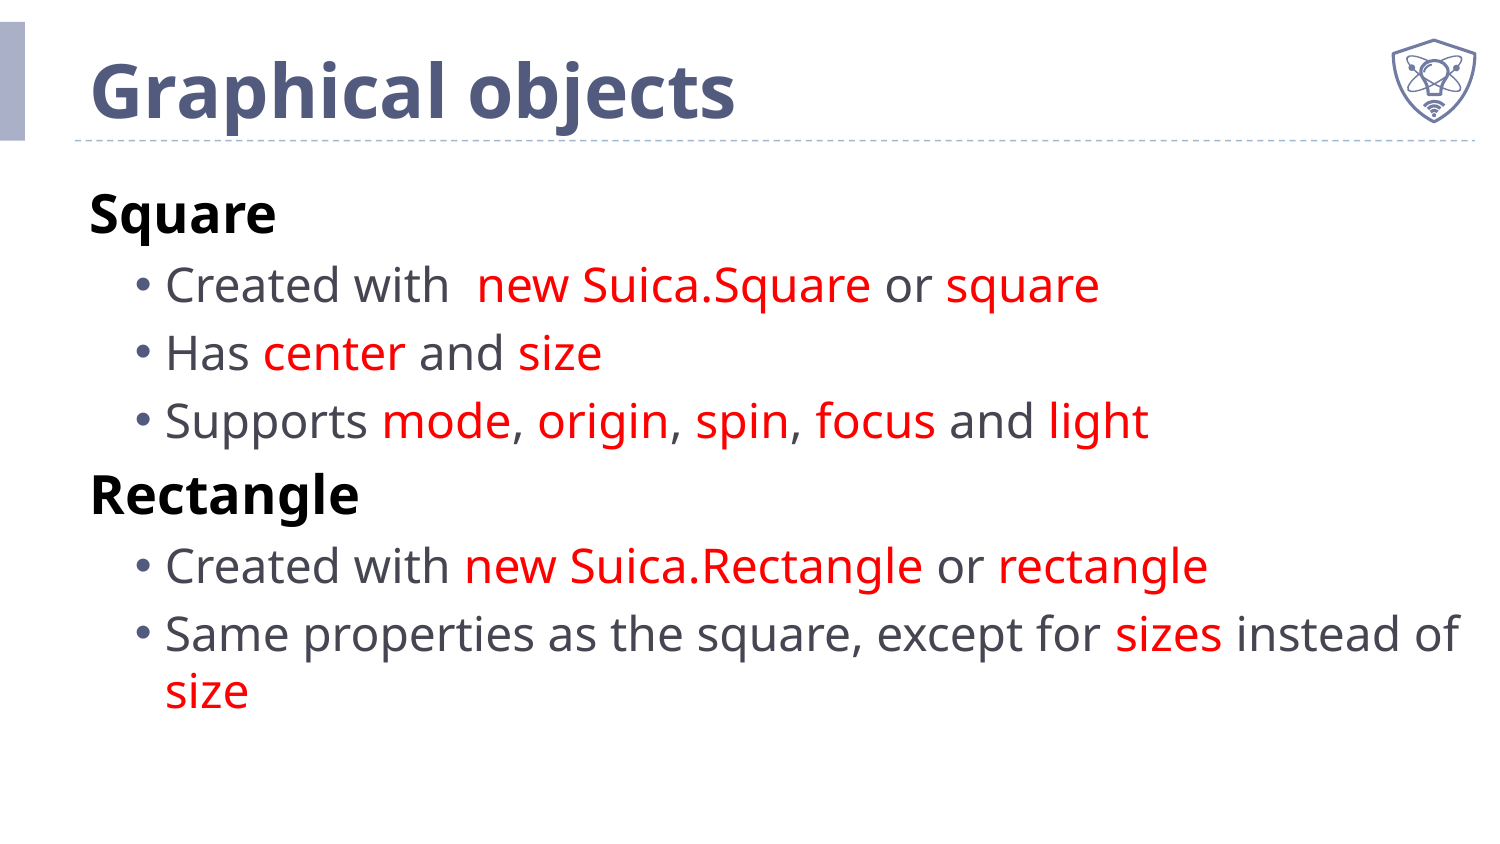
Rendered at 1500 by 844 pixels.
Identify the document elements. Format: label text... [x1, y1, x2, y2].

title Graphical objects [75, 18, 1475, 141]
list Square Created with new Suica.Square or square Has center and size Supports mode, origin, spin, focus and light Rectangle Created with new Suica.Rectangle or rectangle Same properties as the square, except for sizes instead of size [75, 171, 1475, 835]
